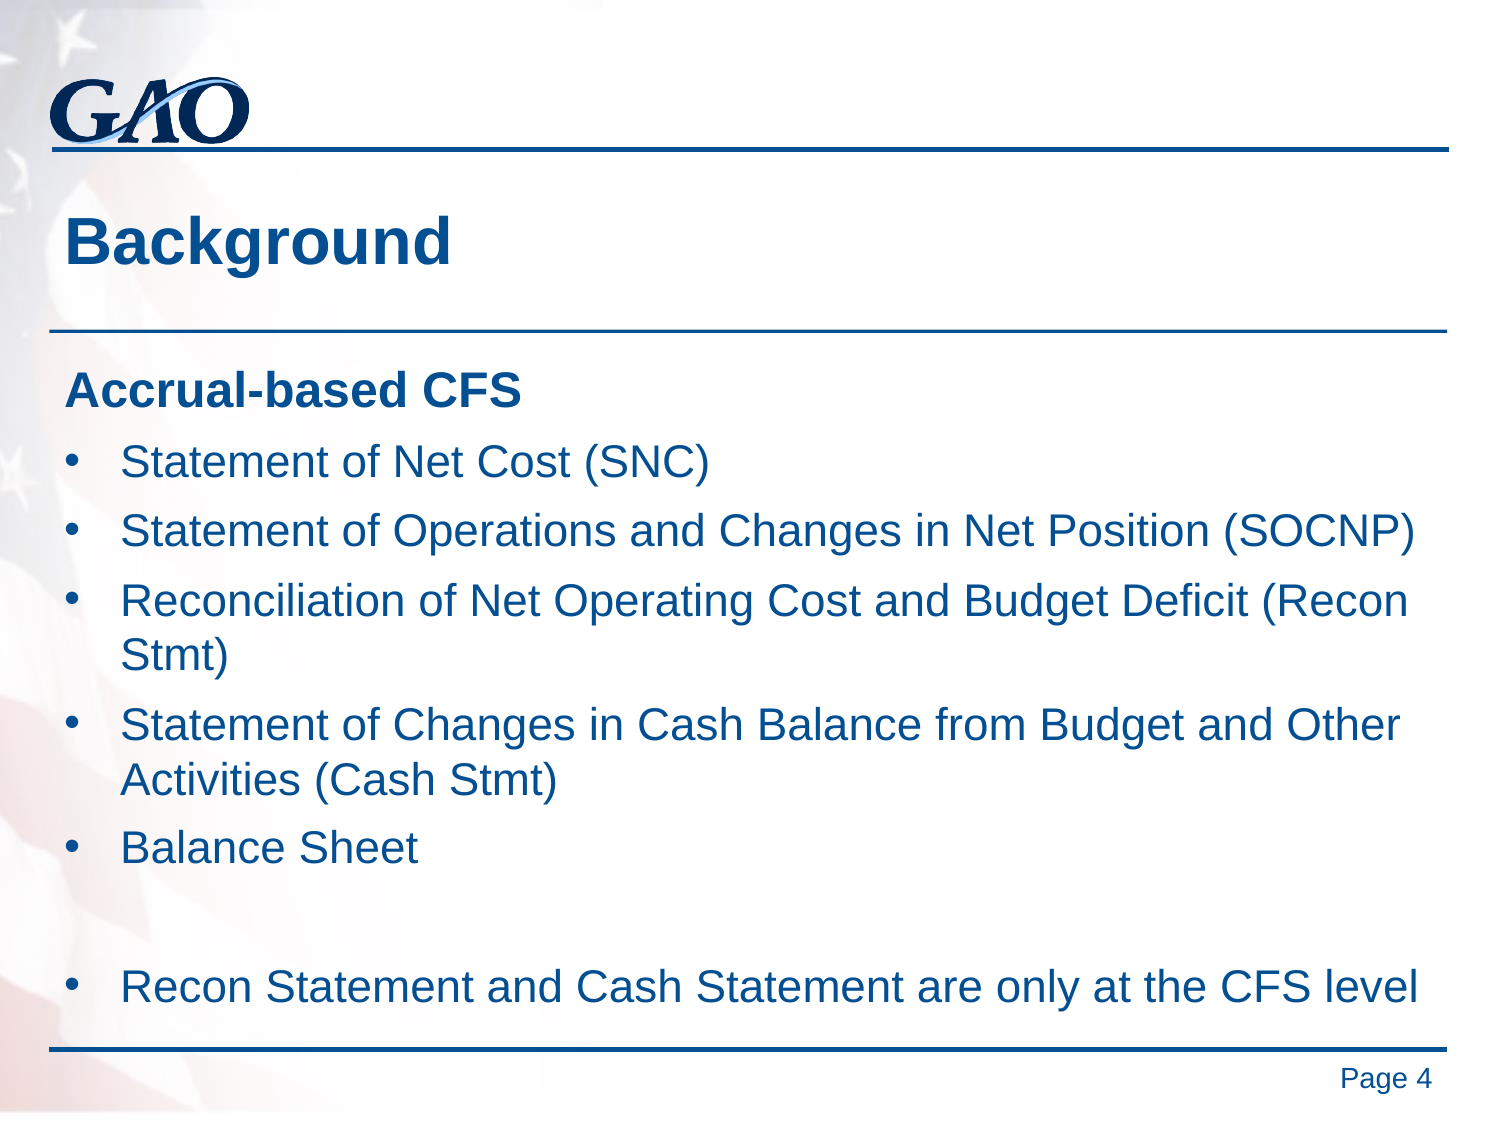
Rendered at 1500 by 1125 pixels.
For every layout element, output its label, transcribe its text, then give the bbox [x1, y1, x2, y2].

title Background [49, 162, 1447, 313]
list Accrual-based CFS Statement of Net Cost (SNC) Statement of Operations and Changes in Net Position (SOCNP) Reconciliation of Net Operating Cost and Budget Deficit (Recon Stmt) Statement of Changes in Cash Balance from Budget and Other Activities (Cash Stmt) Balance Sheet Recon Statement and Cash Statement are only at the CFS level [49, 350, 1451, 1051]
slide_number Page 4 [1097, 1050, 1448, 1103]
picture [0, 0, 1500, 1125]
